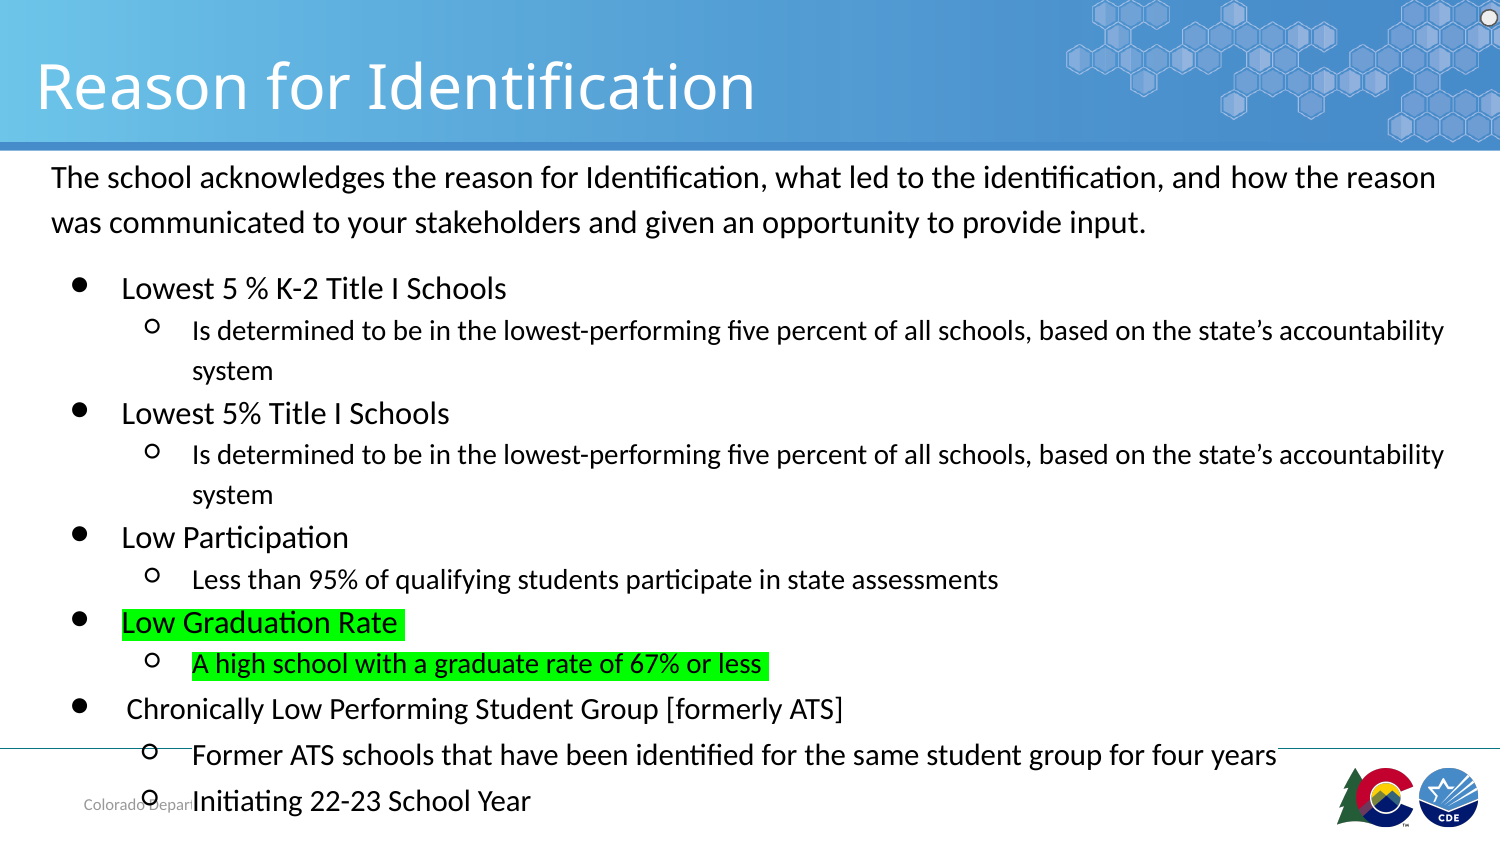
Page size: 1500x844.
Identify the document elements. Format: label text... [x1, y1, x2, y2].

picture [0, 0, 1500, 151]
list The school acknowledges the reason for Identification, what led to the identification, and how the reason was communicated to your stakeholders and given an opportunity to provide input. Lowest 5 % K-2 Title I Schools Is determined to be in the lowest-performing five percent of all schools, based on the state’s accountability system Lowest 5% Title I Schools Is determined to be in the lowest-performing five percent of all schools, based on the state’s accountability system Low Participation Less than 95% of qualifying students participate in state assessments Low Graduation Rate A high school with a graduate rate of 67% or less Chronically Low Performing Student Group [formerly ATS] Former ATS schools that have been identified for the same student group for four years Initiating 22-23 School Year [51, 149, 1449, 820]
picture [1336, 767, 1479, 828]
title Reason for Identification [34, 37, 1433, 132]
text_box [1480, 9, 1498, 26]
